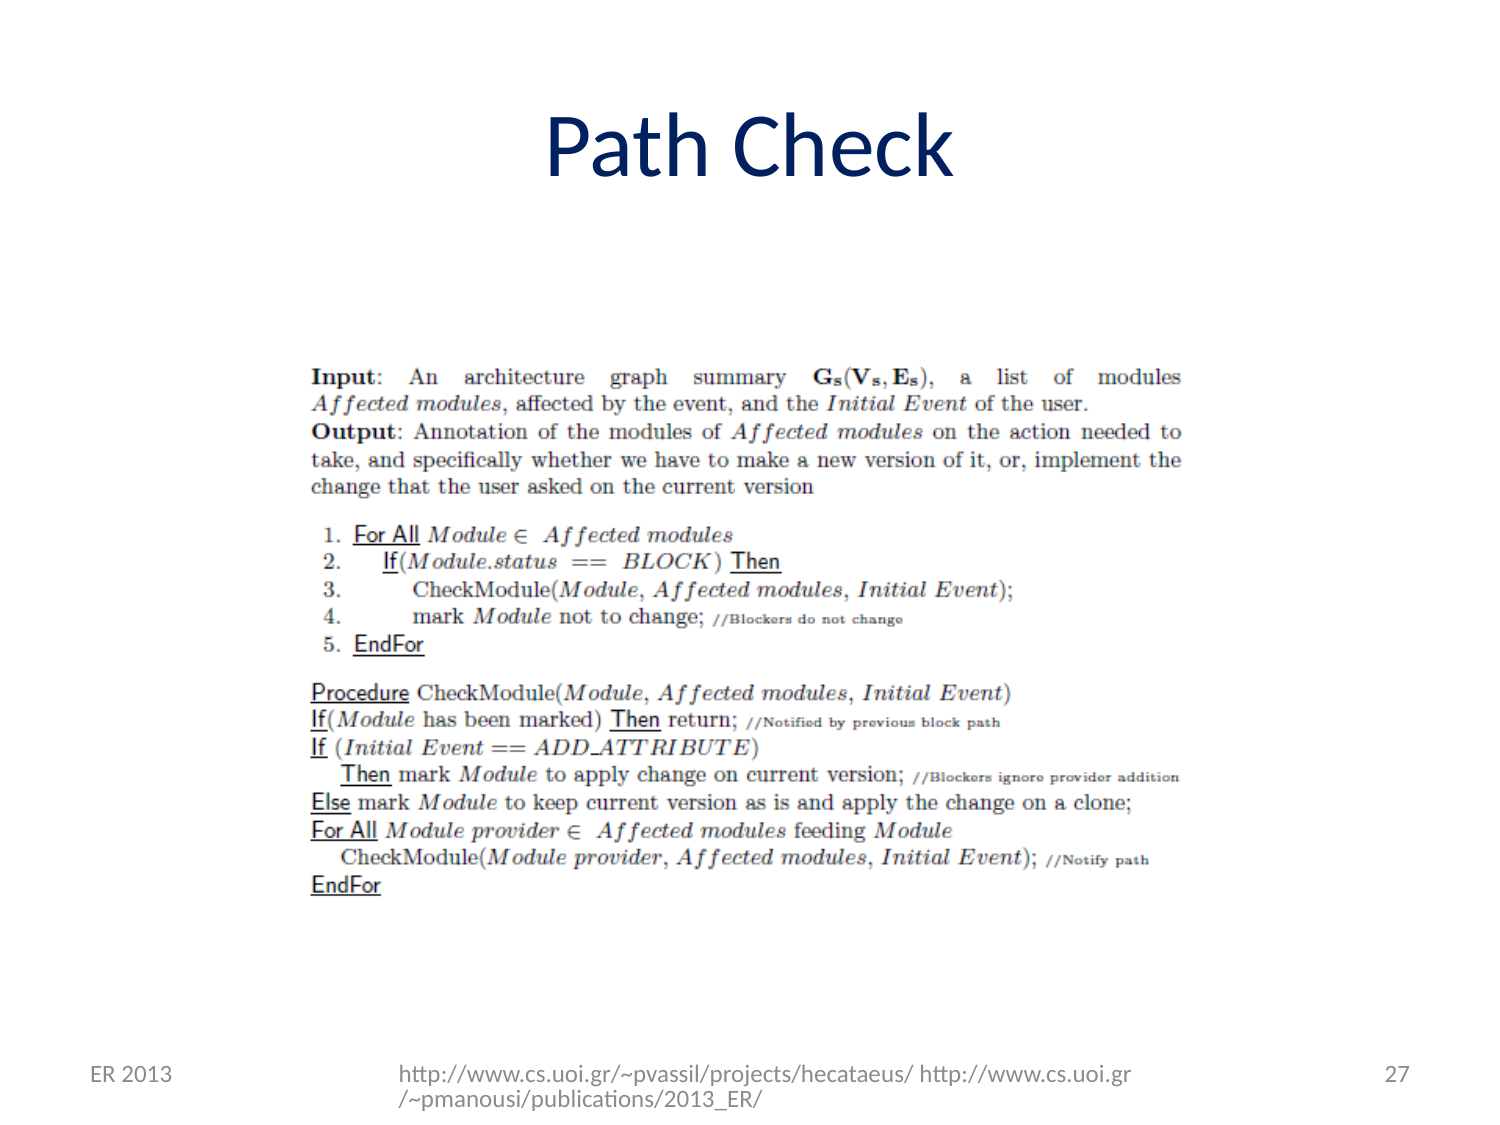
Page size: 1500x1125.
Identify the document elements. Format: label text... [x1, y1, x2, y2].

slide_number ER 2013 [75, 1042, 425, 1103]
slide_number 27 [1152, 1042, 1425, 1103]
footer http://www.cs.uoi.gr/~pvassil/projects/hecataeus/ http://www.cs.uoi.gr/~pmanousi/publications/2013_ER/ [425, 1042, 1152, 1103]
title Path Check [75, 45, 1425, 234]
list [303, 360, 1197, 907]
